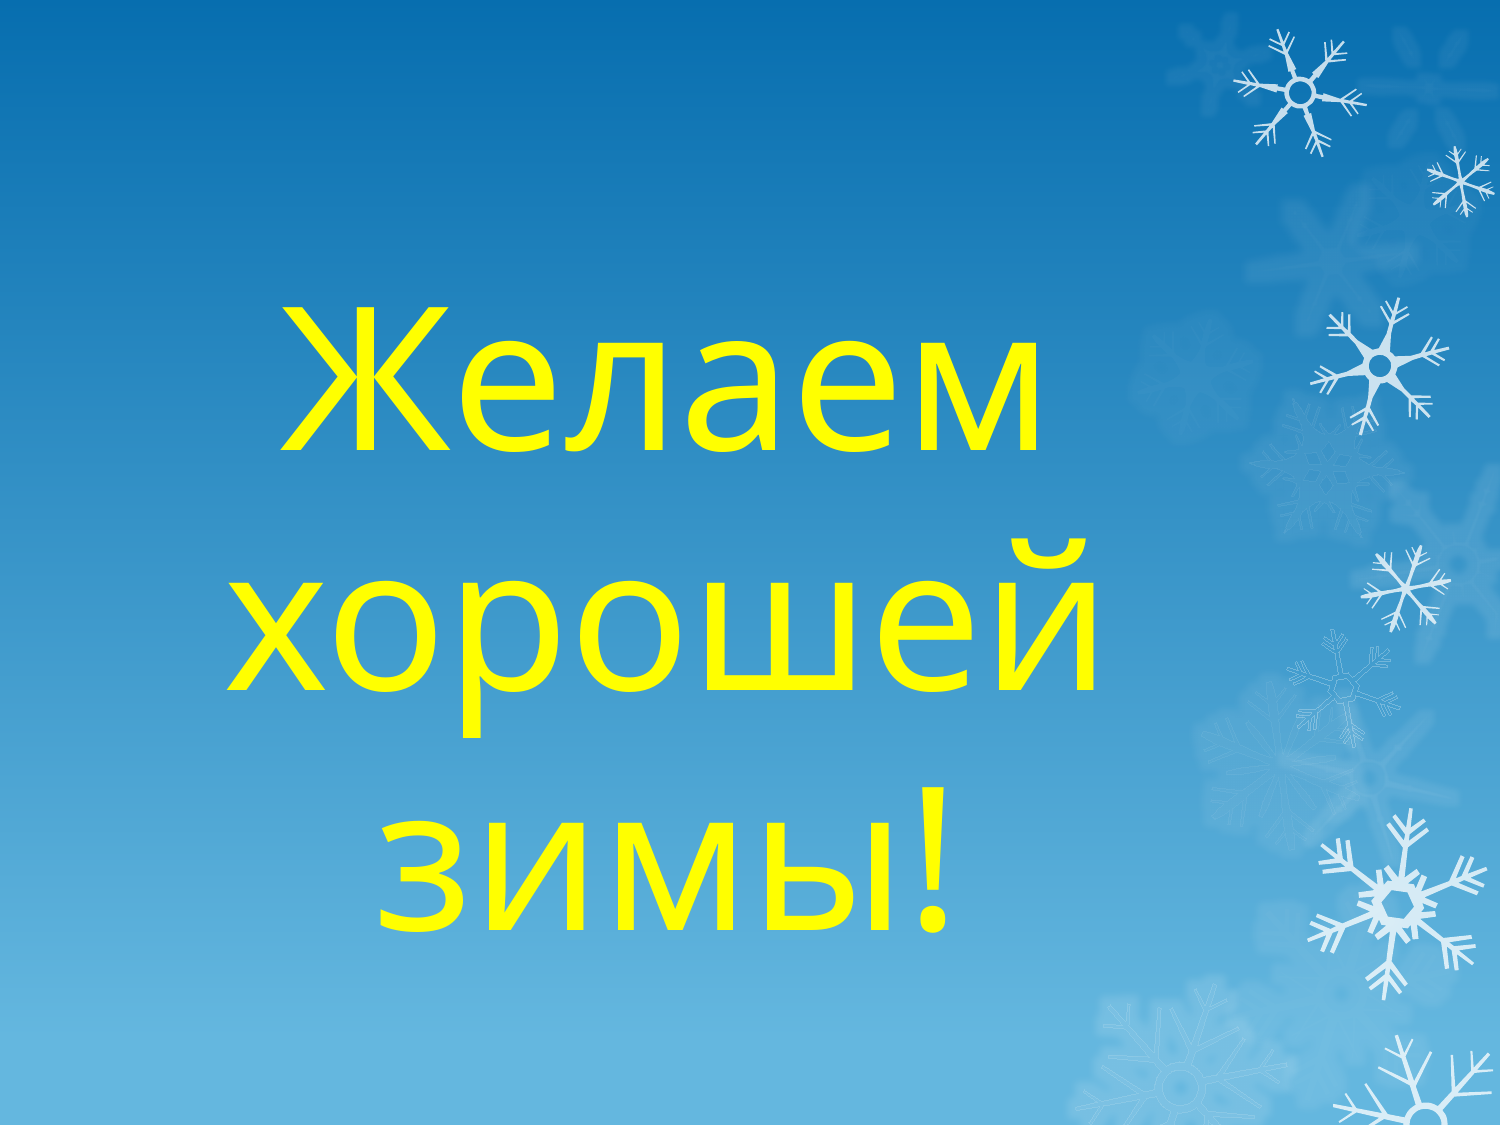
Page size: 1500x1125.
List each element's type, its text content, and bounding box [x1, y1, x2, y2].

text_box Желаем хорошей зимы! [159, 243, 1176, 979]
